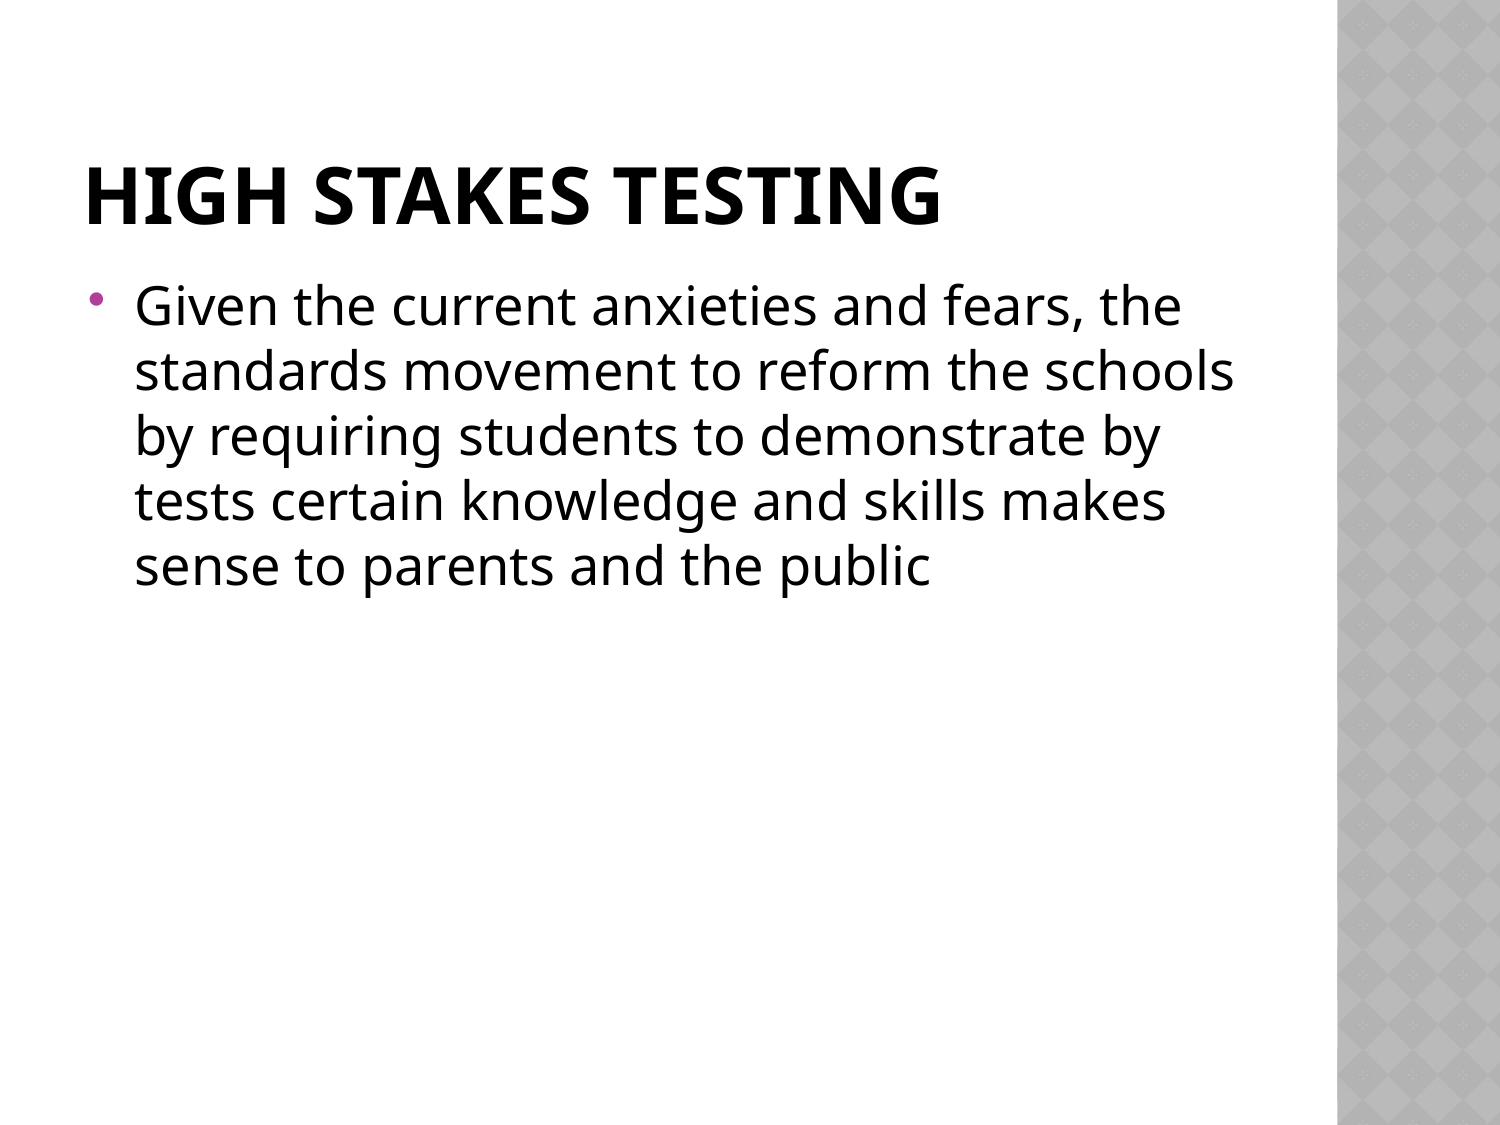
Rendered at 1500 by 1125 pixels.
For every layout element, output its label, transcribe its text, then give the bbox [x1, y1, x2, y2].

list Given the current anxieties and fears, the standards movement to reform the schools by requiring students to demonstrate by tests certain knowledge and skills makes sense to parents and the public [75, 264, 1263, 1059]
title High stakes testing [75, 52, 1263, 240]
